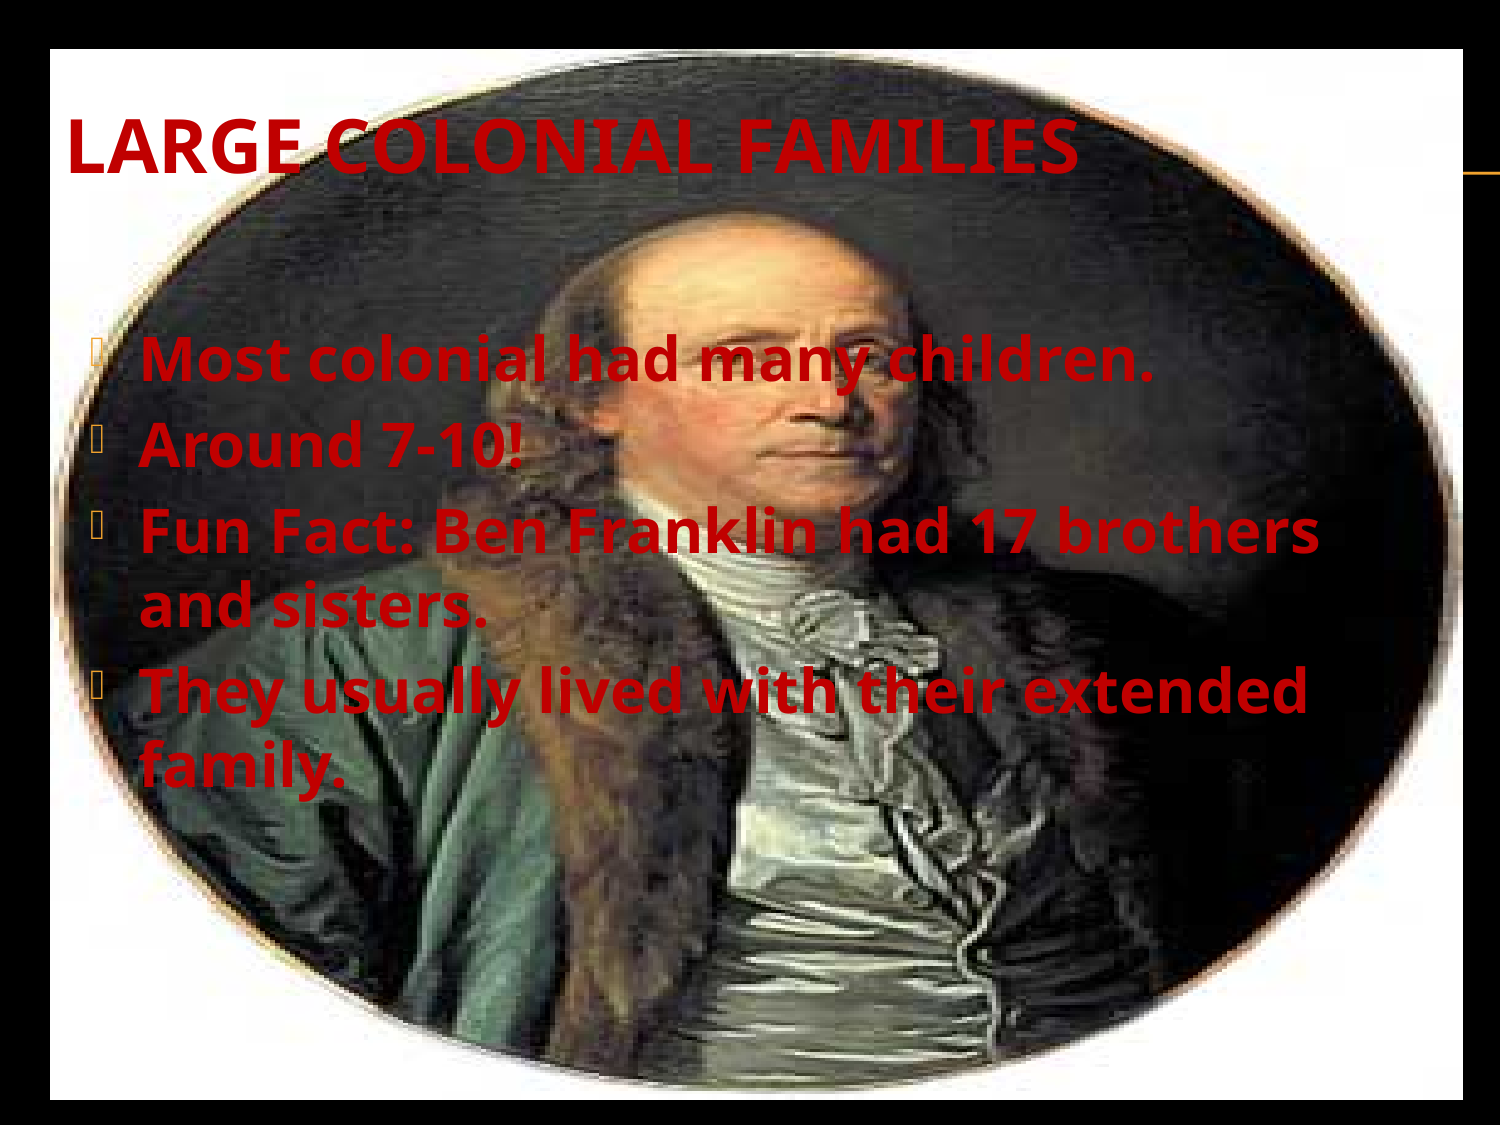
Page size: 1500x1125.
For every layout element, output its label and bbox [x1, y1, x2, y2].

picture [49, 49, 1463, 1101]
